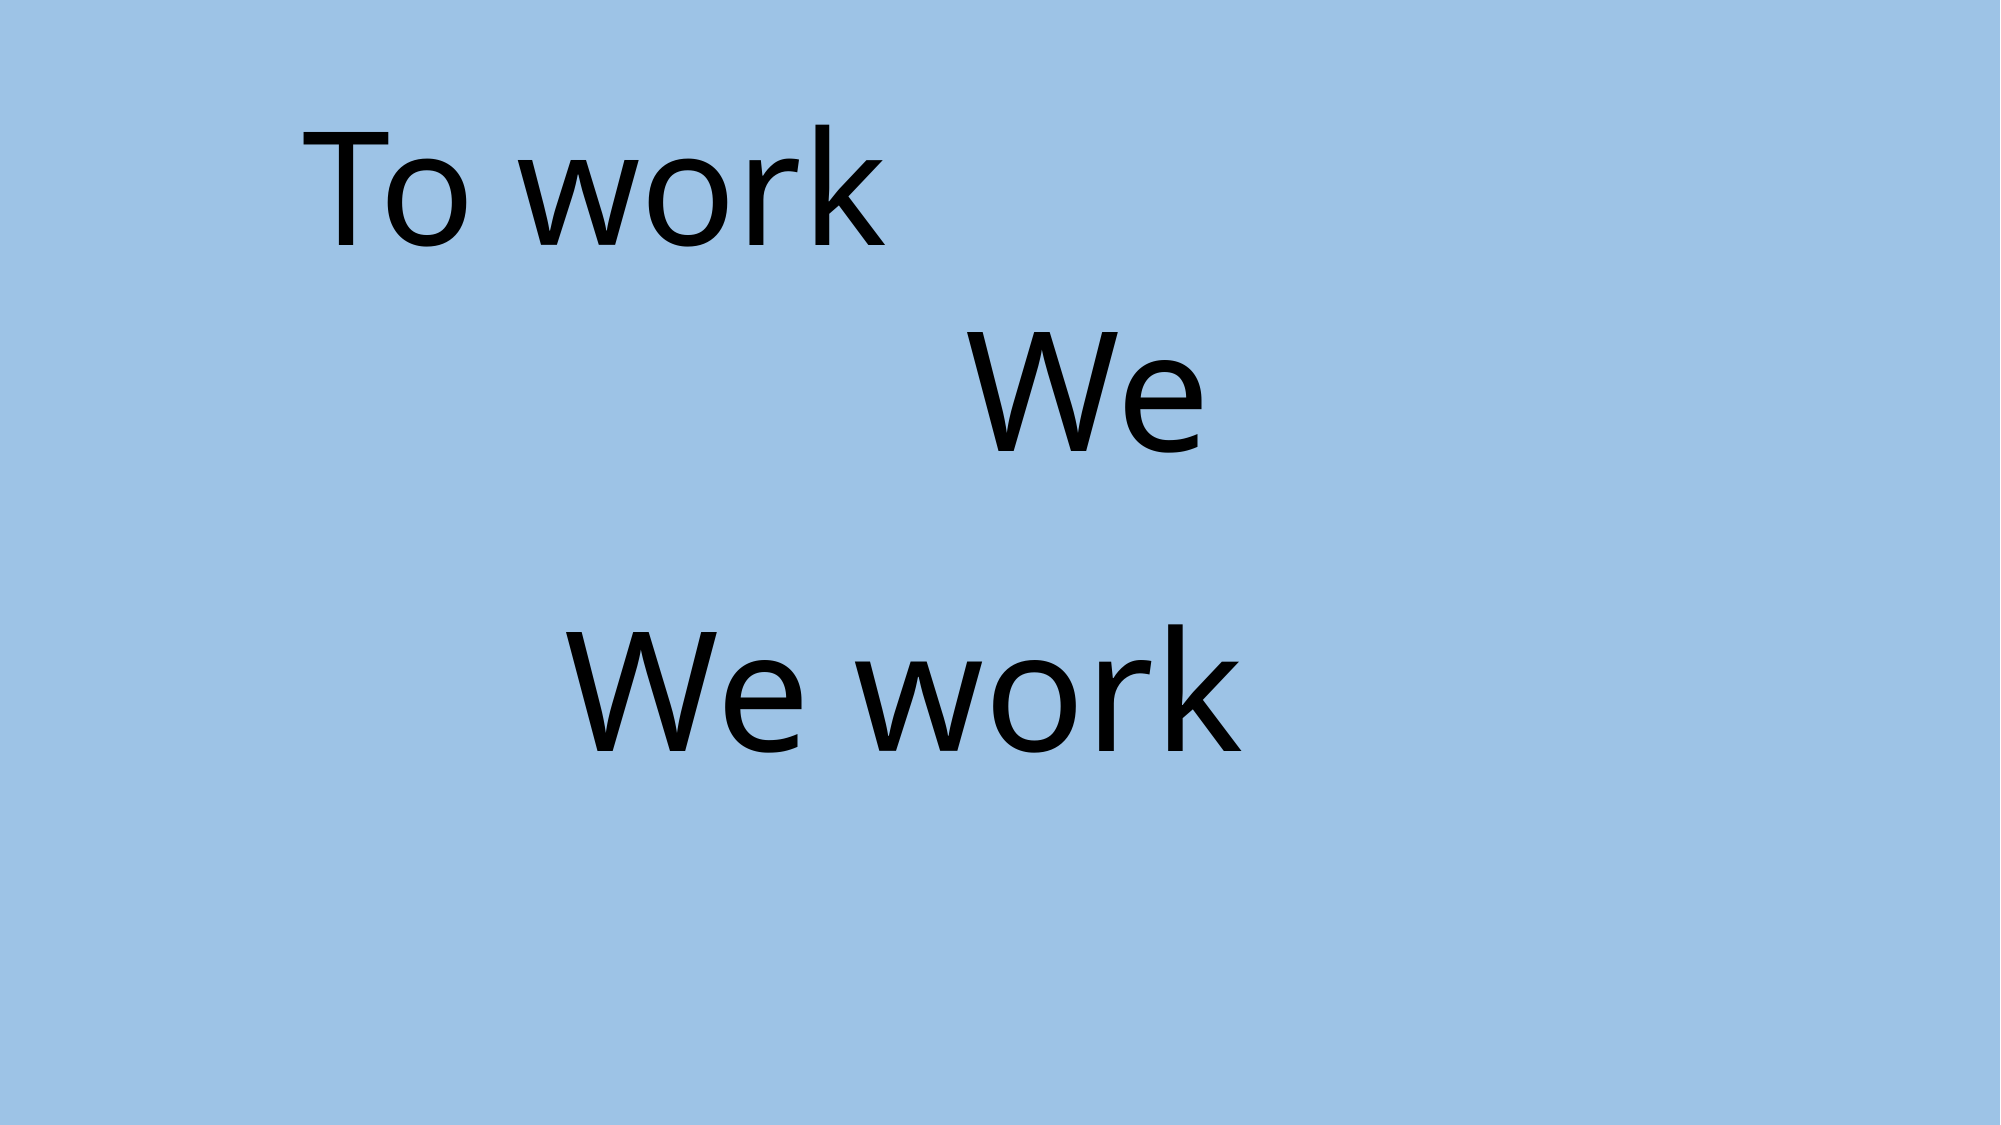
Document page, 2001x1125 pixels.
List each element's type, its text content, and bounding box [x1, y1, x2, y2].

list We work [549, 600, 1550, 800]
list We [950, 299, 1400, 513]
title To work [287, 99, 1200, 288]
